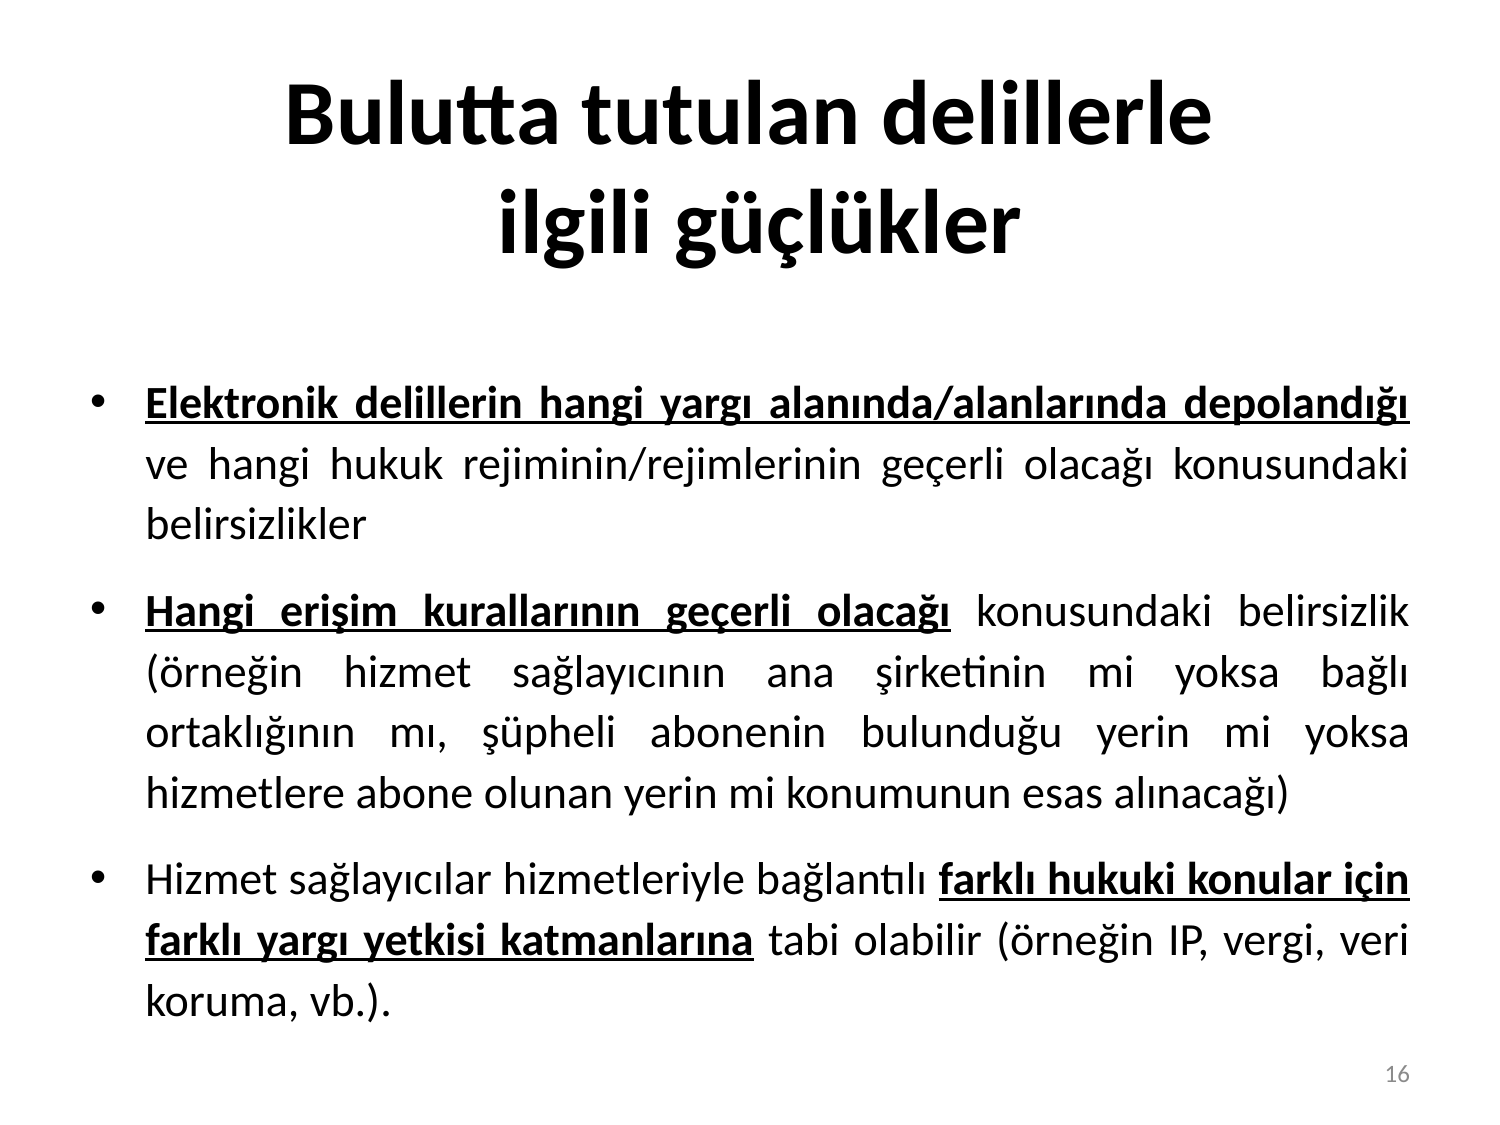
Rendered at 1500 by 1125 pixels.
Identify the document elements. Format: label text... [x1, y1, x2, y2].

slide_number 16 [1074, 1042, 1425, 1103]
list Elektronik delillerin hangi yargı alanında/alanlarında depolandığı ve hangi hukuk rejiminin/rejimlerinin geçerli olacağı konusundaki belirsizlikler Hangi erişim kurallarının geçerli olacağı konusundaki belirsizlik (örneğin hizmet sağlayıcının ana şirketinin mi yoksa bağlı ortaklığının mı, şüpheli abonenin bulunduğu yerin mi yoksa hizmetlere abone olunan yerin mi konumunun esas alınacağı) Hizmet sağlayıcılar hizmetleriyle bağlantılı farklı hukuki konular için farklı yargı yetkisi katmanlarına tabi olabilir (örneğin IP, vergi, veri koruma, vb.). [75, 359, 1425, 1042]
title Bulutta tutulan delillerle ilgili güçlükler [75, 45, 1425, 233]
